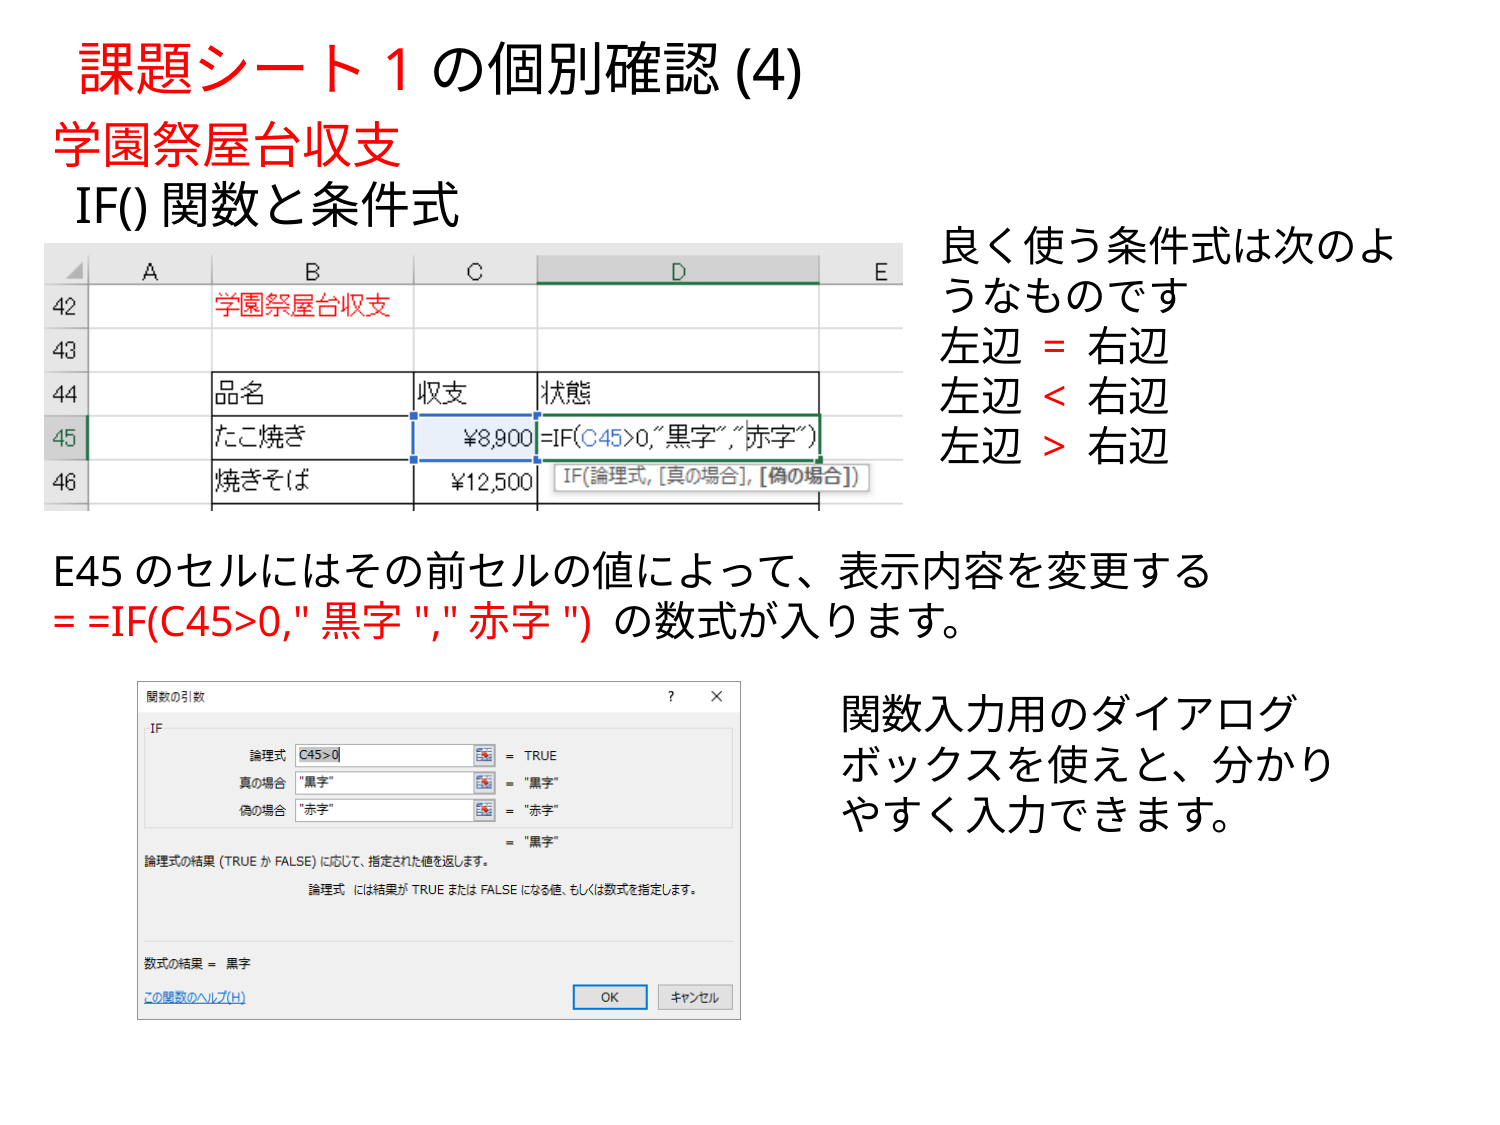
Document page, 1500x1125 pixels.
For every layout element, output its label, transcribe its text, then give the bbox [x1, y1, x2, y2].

picture [44, 242, 903, 511]
text_box 良く使う条件式は次のようなものです 左辺 = 右辺 左辺 < 右辺 左辺 > 右辺 [924, 212, 1453, 478]
picture [137, 681, 741, 1020]
text_box 課題シート1の個別確認(4) [62, 24, 1366, 105]
text_box E45のセルにはその前セルの値によって、表示内容を変更する = =IF(C45>0,"黒字","赤字") の数式が入ります。 [37, 537, 1353, 653]
text_box 関数入力用のダイアログボックスを使えと、分かりやすく入力できます。 [825, 680, 1353, 846]
text_box 学園祭屋台収支 IF()関数と条件式 [37, 105, 1475, 241]
